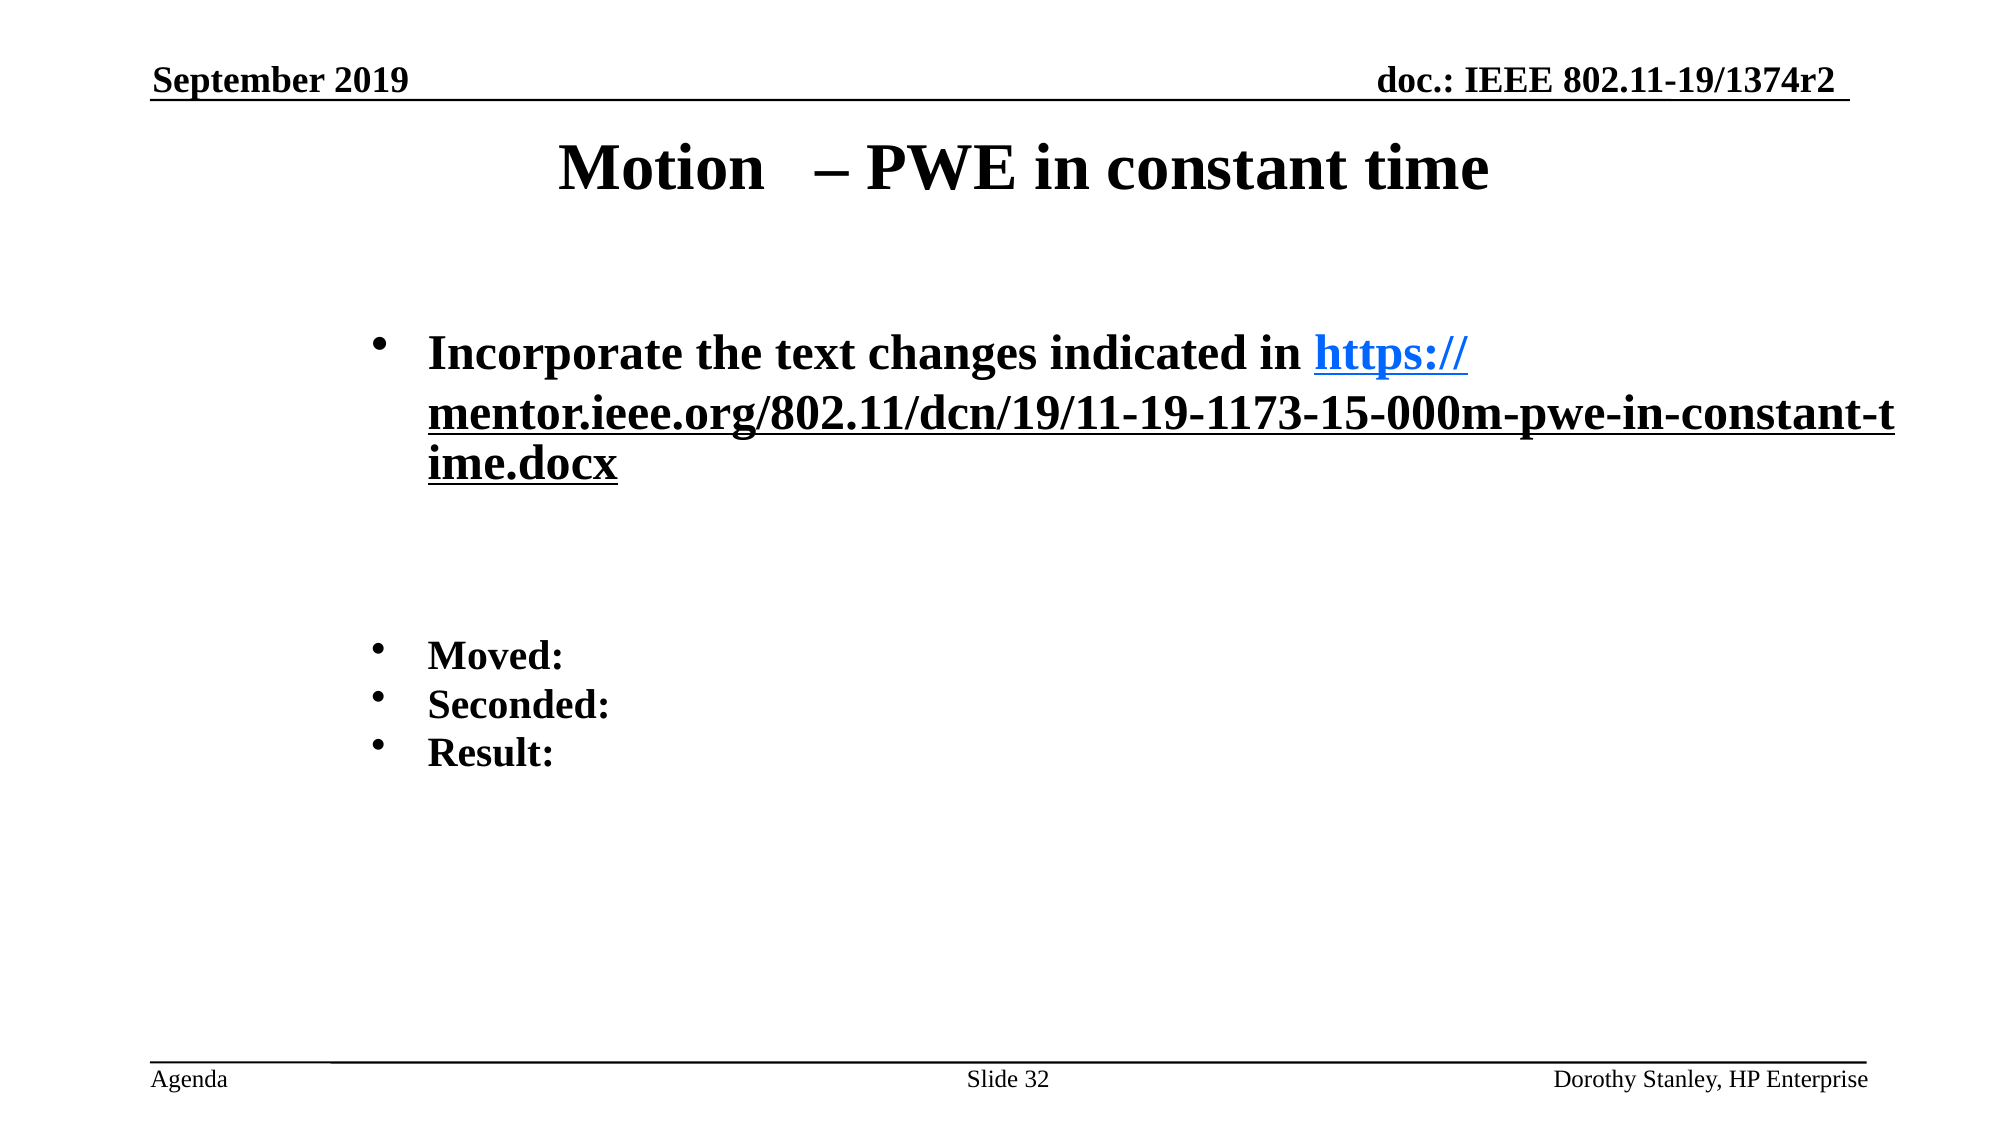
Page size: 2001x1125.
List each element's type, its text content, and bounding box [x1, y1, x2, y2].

list Incorporate the text changes indicated in https://mentor.ieee.org/802.11/dcn/19/11-19-1173-15-000m-pwe-in-constant-time.docx Moved: Seconded: Result: [356, 251, 1911, 1002]
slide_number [152, 54, 567, 100]
footer Dorothy Stanley, HP Enterprise [1549, 1062, 1869, 1093]
title Motion – PWE in constant time [200, 75, 1850, 250]
slide_number Slide 32 [966, 1062, 1051, 1093]
